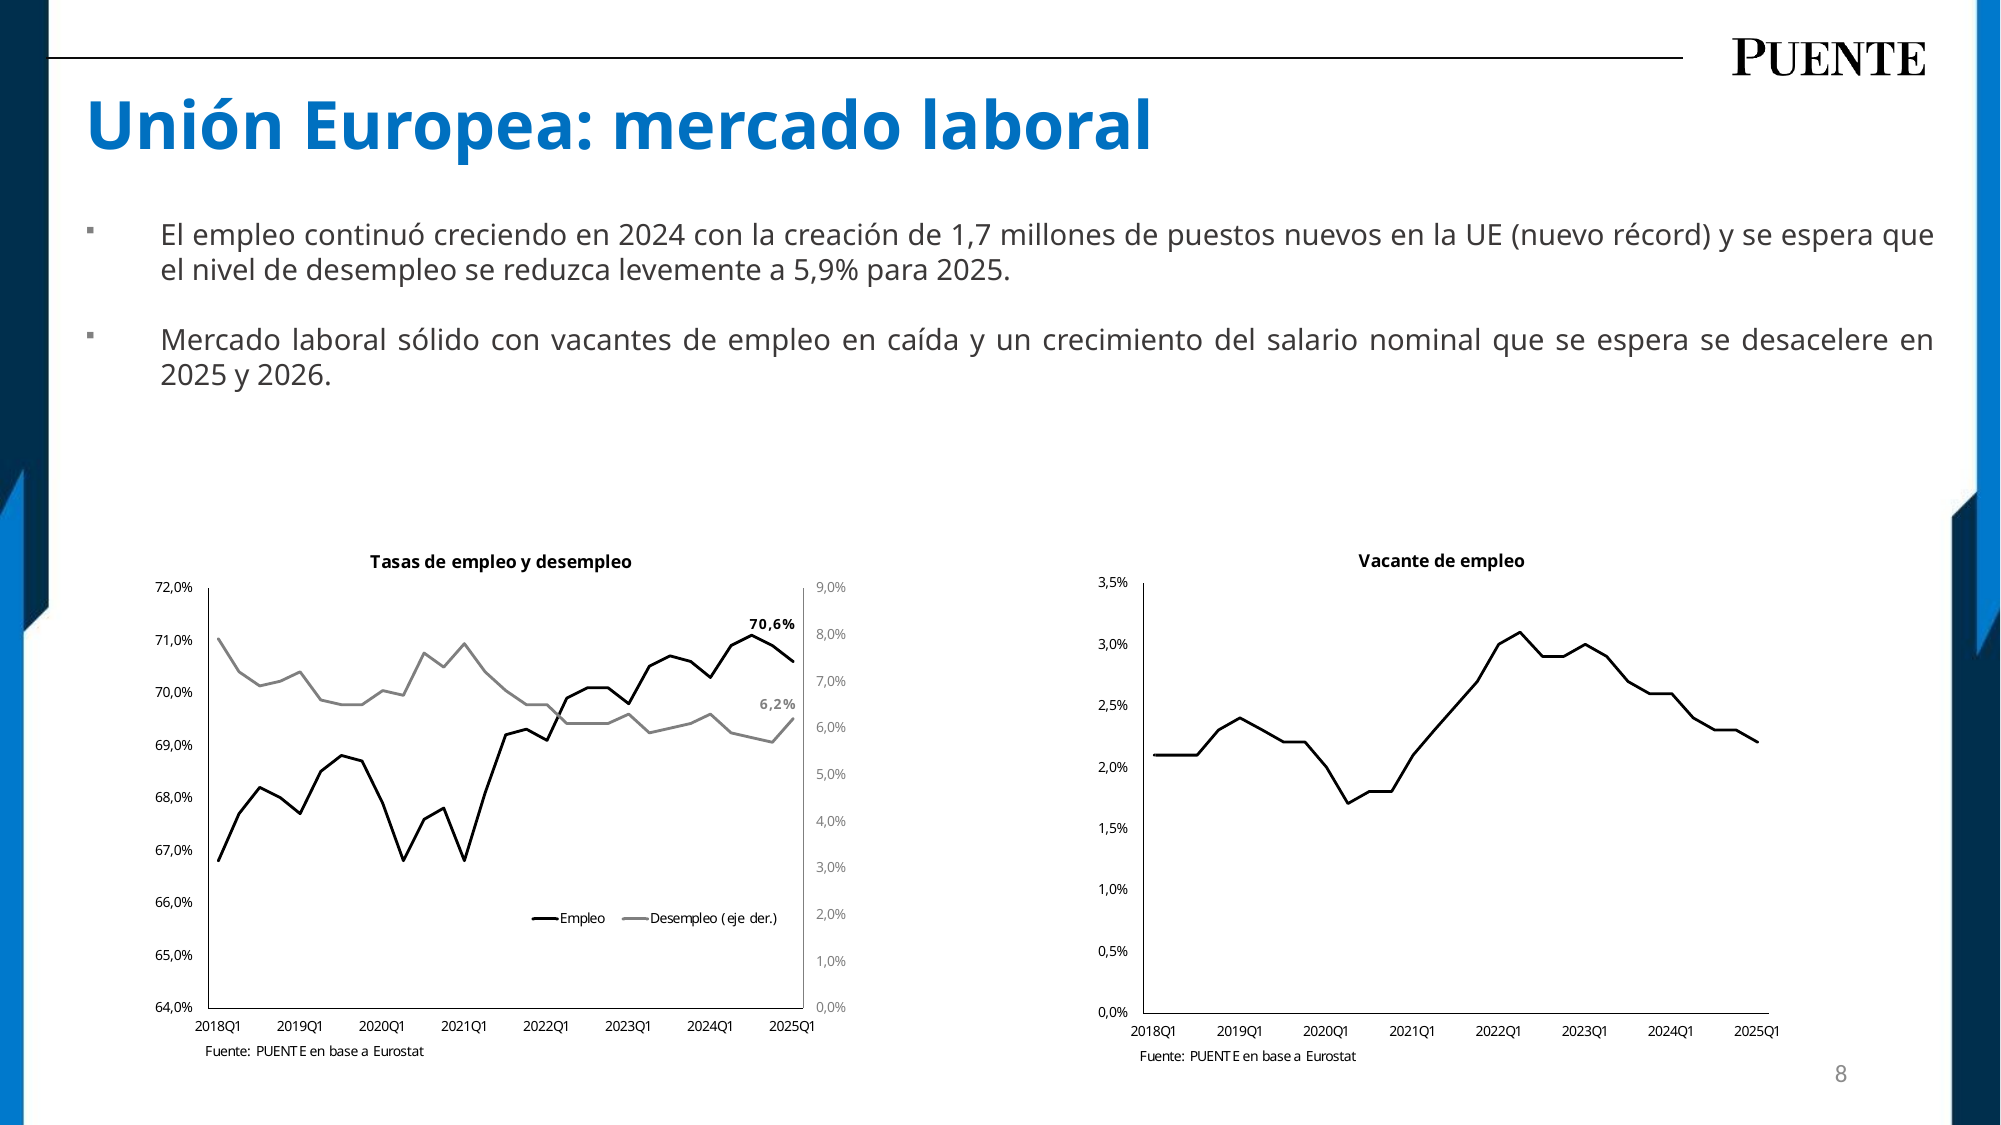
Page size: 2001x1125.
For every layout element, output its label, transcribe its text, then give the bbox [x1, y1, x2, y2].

slide_number 8 [1412, 1042, 1863, 1103]
picture [0, 0, 2001, 1125]
text_box El empleo continuó creciendo en 2024 con la creación de 1,7 millones de puestos nuevos en la UE (nuevo récord) y se espera que el nivel de desempleo se reduzca levemente a 5,9% para 2025. Mercado laboral sólido con vacantes de empleo en caída y un crecimiento del salario nominal que se espera se desacelere en 2025 y 2026. [83, 214, 1937, 392]
text_box Unión Europea: mercado laboral [83, 80, 1900, 163]
